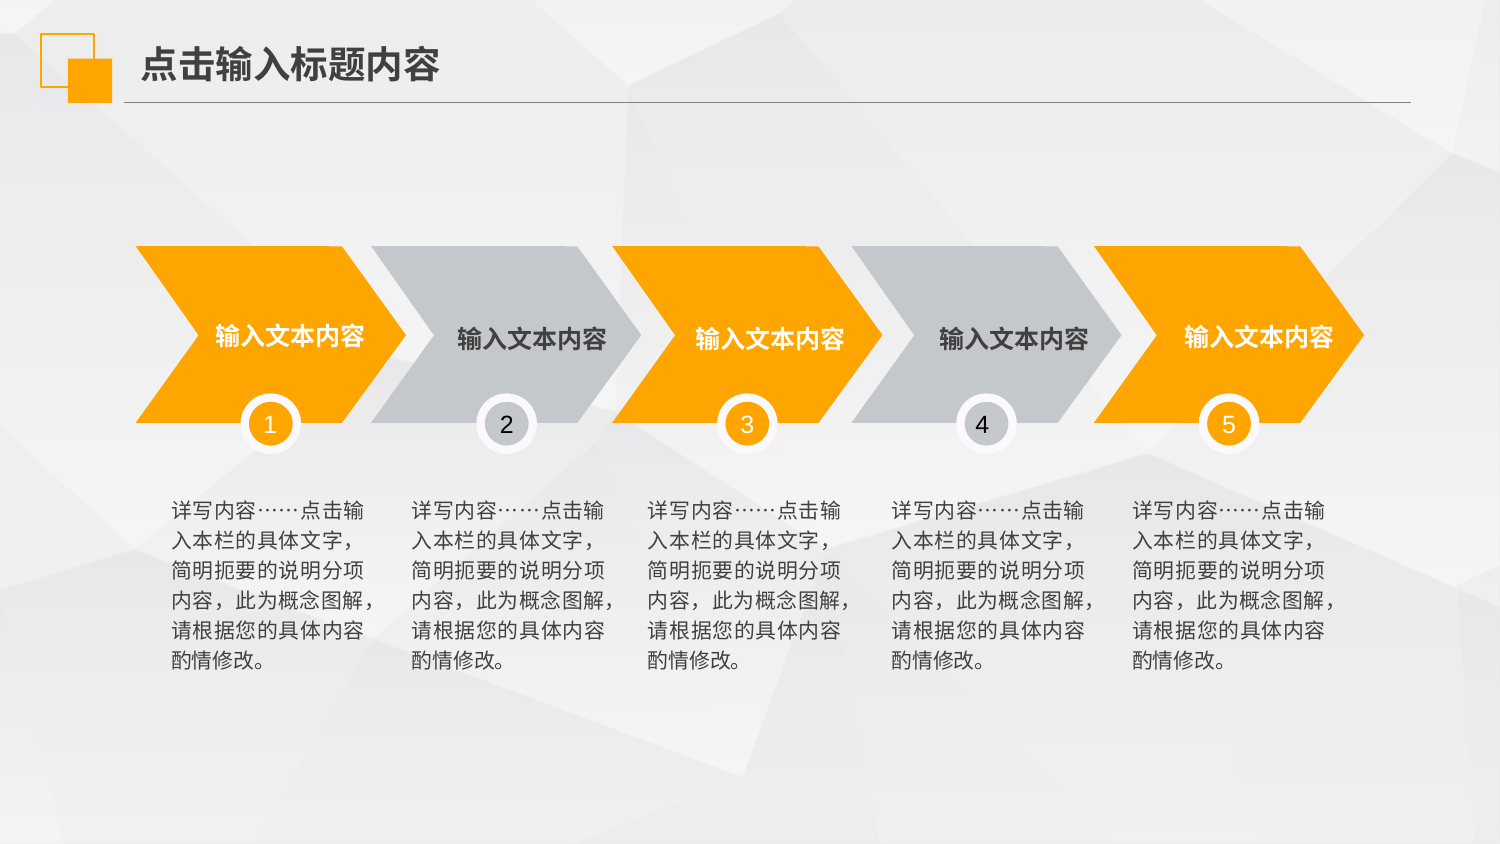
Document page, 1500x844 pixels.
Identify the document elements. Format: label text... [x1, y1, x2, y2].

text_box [611, 245, 850, 423]
text_box 详写内容……点击输入本栏的具体文字，简明扼要的说明分项内容，此为概念图解，请根据您的具体内容酌情修改。 [647, 492, 842, 673]
text_box 点击输入标题内容 [140, 32, 491, 95]
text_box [851, 245, 1092, 423]
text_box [370, 245, 610, 423]
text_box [1202, 397, 1256, 451]
text_box 详写内容……点击输入本栏的具体文字，简明扼要的说明分项内容，此为概念图解，请根据您的具体内容酌情修改。 [891, 492, 1085, 673]
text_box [135, 245, 369, 423]
text_box 详写内容……点击输入本栏的具体文字，简明扼要的说明分项内容，此为概念图解，请根据您的具体内容酌情修改。 [1132, 492, 1326, 673]
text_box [1093, 245, 1365, 423]
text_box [244, 397, 298, 451]
picture [0, 0, 1500, 844]
text_box 详写内容……点击输入本栏的具体文字，简明扼要的说明分项内容，此为概念图解，请根据您的具体内容酌情修改。 [171, 492, 365, 673]
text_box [480, 397, 534, 451]
text_box 详写内容……点击输入本栏的具体文字，简明扼要的说明分项内容，此为概念图解，请根据您的具体内容酌情修改。 [411, 492, 605, 673]
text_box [960, 397, 1013, 451]
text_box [720, 397, 774, 451]
